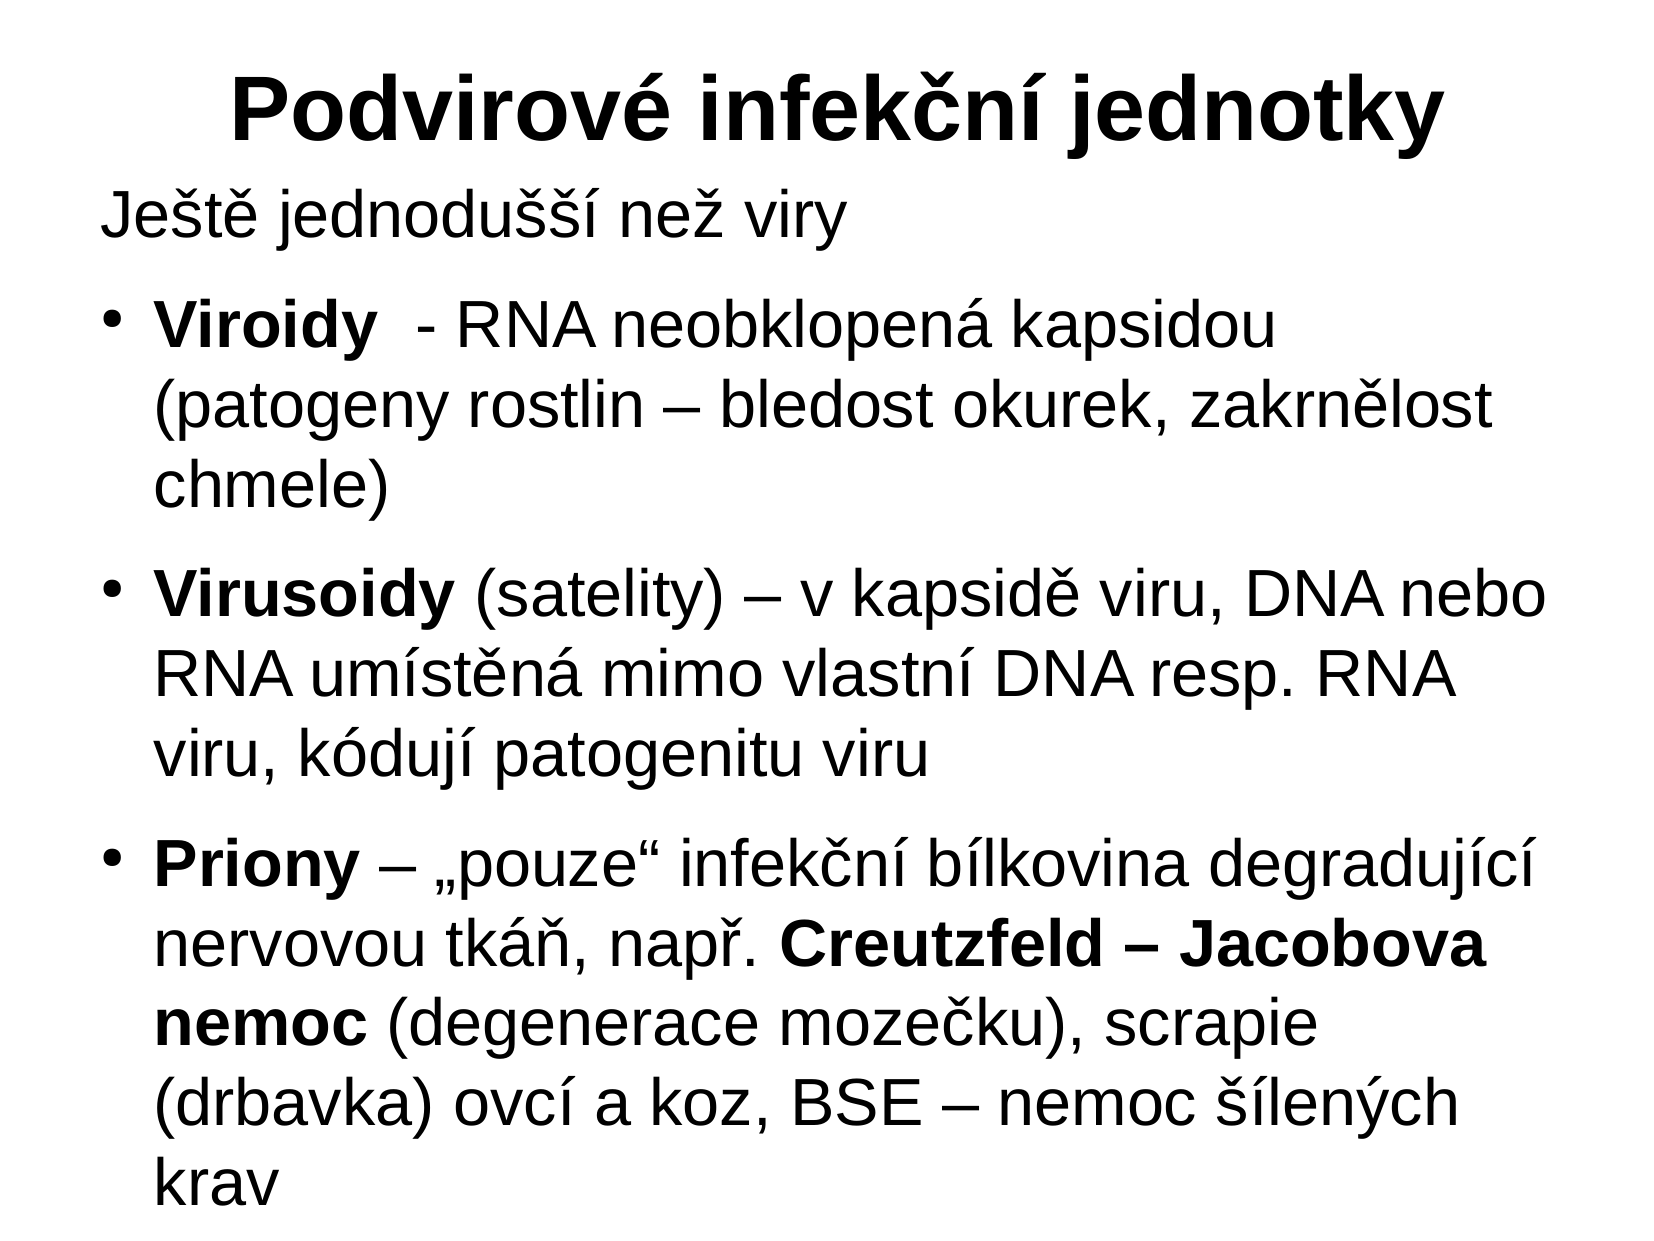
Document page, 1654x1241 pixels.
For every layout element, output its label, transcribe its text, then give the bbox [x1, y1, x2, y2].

title Podvirové infekční jednotky [94, 0, 1583, 207]
list Ještě jednodušší než viry Viroidy - RNA neobklopená kapsidou (patogeny rostlin – bledost okurek, zakrnělost chmele) Virusoidy (satelity) – v kapsidě viru, DNA nebo RNA umístěná mimo vlastní DNA resp. RNA viru, kódují patogenitu viru Priony – „pouze“ infekční bílkovina degradující nervovou tkáň, např. Creutzfeld – Jacobova nemoc (degenerace mozečku), scrapie (drbavka) ovcí a koz, BSE – nemoc šílených krav [82, 171, 1571, 1211]
